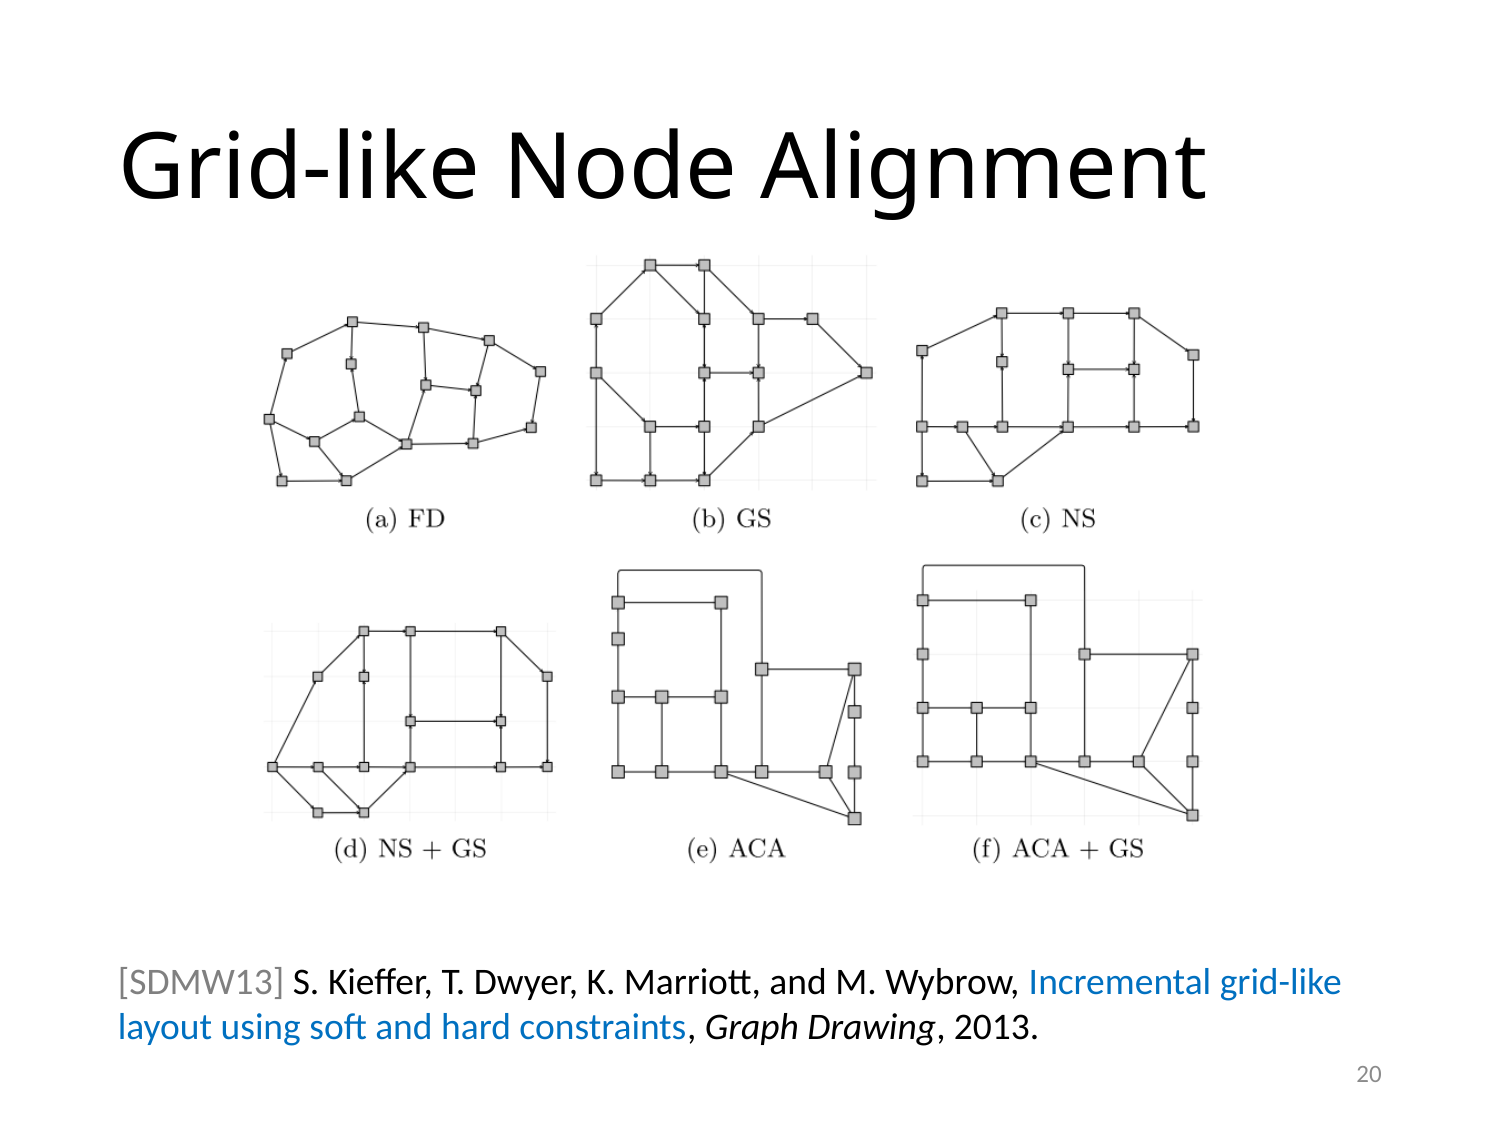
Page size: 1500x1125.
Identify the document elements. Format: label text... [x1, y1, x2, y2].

text_box [SDMW13] S. Kieffer, T. Dwyer, K. Marriott, and M. Wybrow, Incremental grid-like layout using soft and hard constraints, Graph Drawing, 2013. [103, 949, 1397, 1055]
title Grid-like Node Alignment [103, 59, 1397, 278]
slide_number 20 [1059, 1042, 1397, 1103]
picture [207, 225, 1244, 892]
